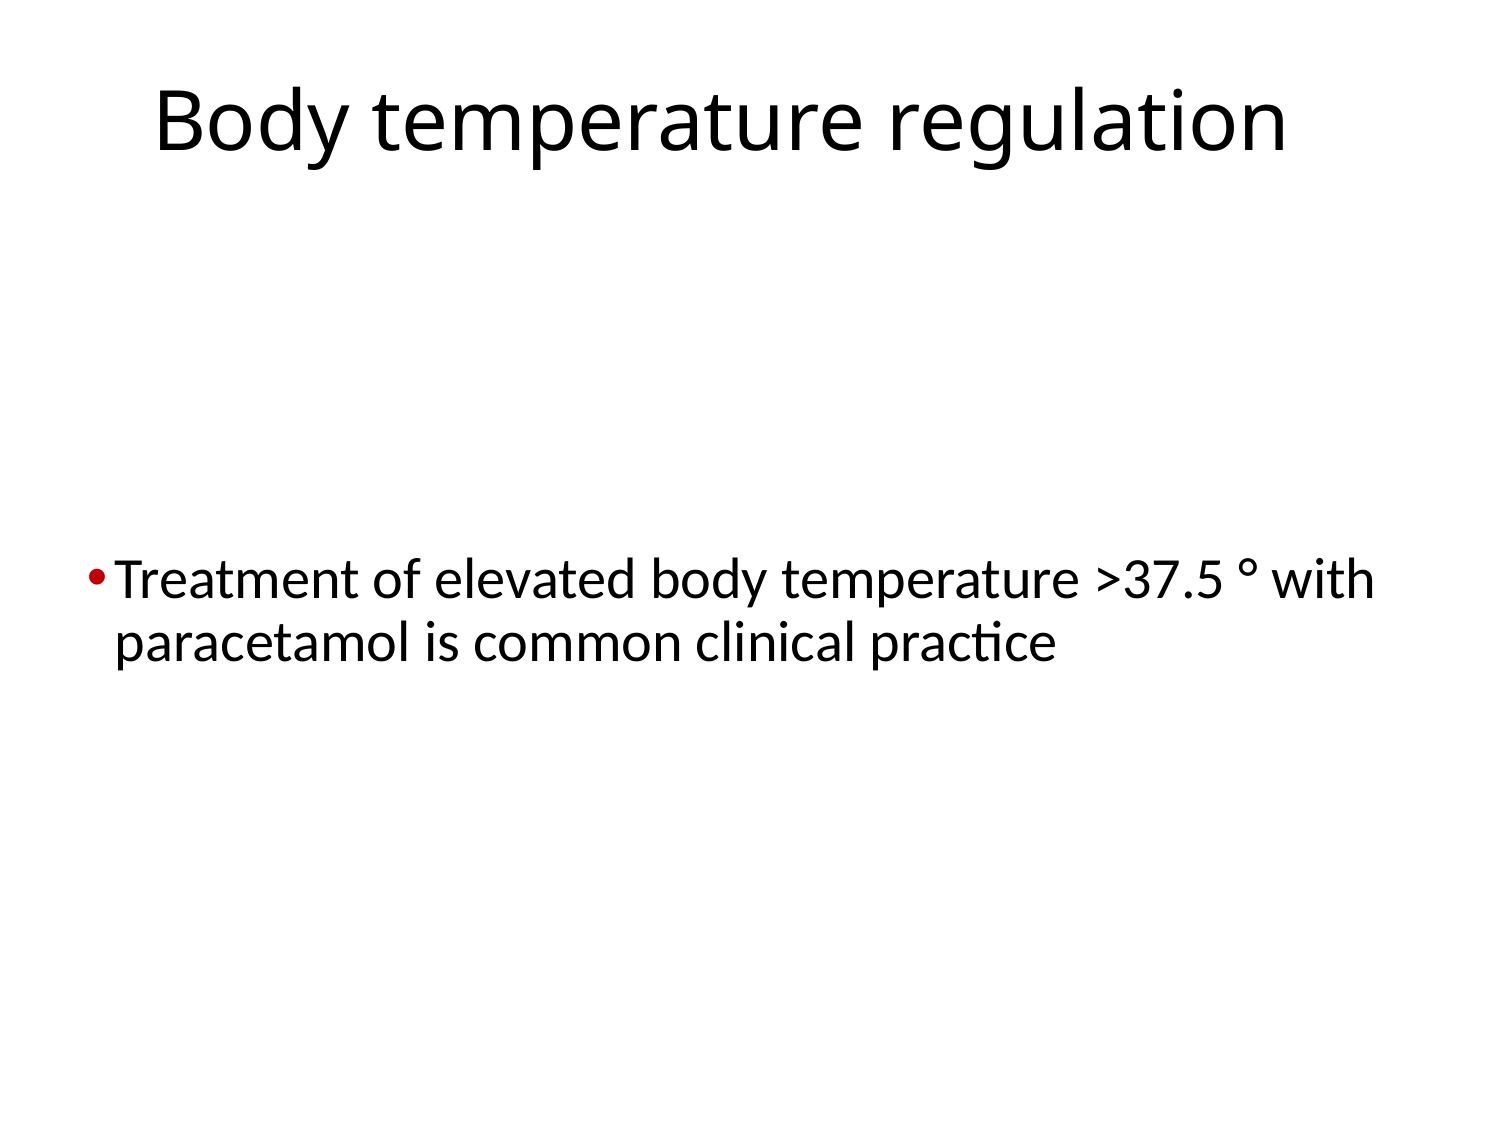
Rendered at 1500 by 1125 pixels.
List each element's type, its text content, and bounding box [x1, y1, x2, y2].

list Treatment of elevated body temperature >37.5 ° with paracetamol is common clinical practice [71, 220, 1396, 1125]
title Body temperature regulation [71, 66, 1500, 181]
